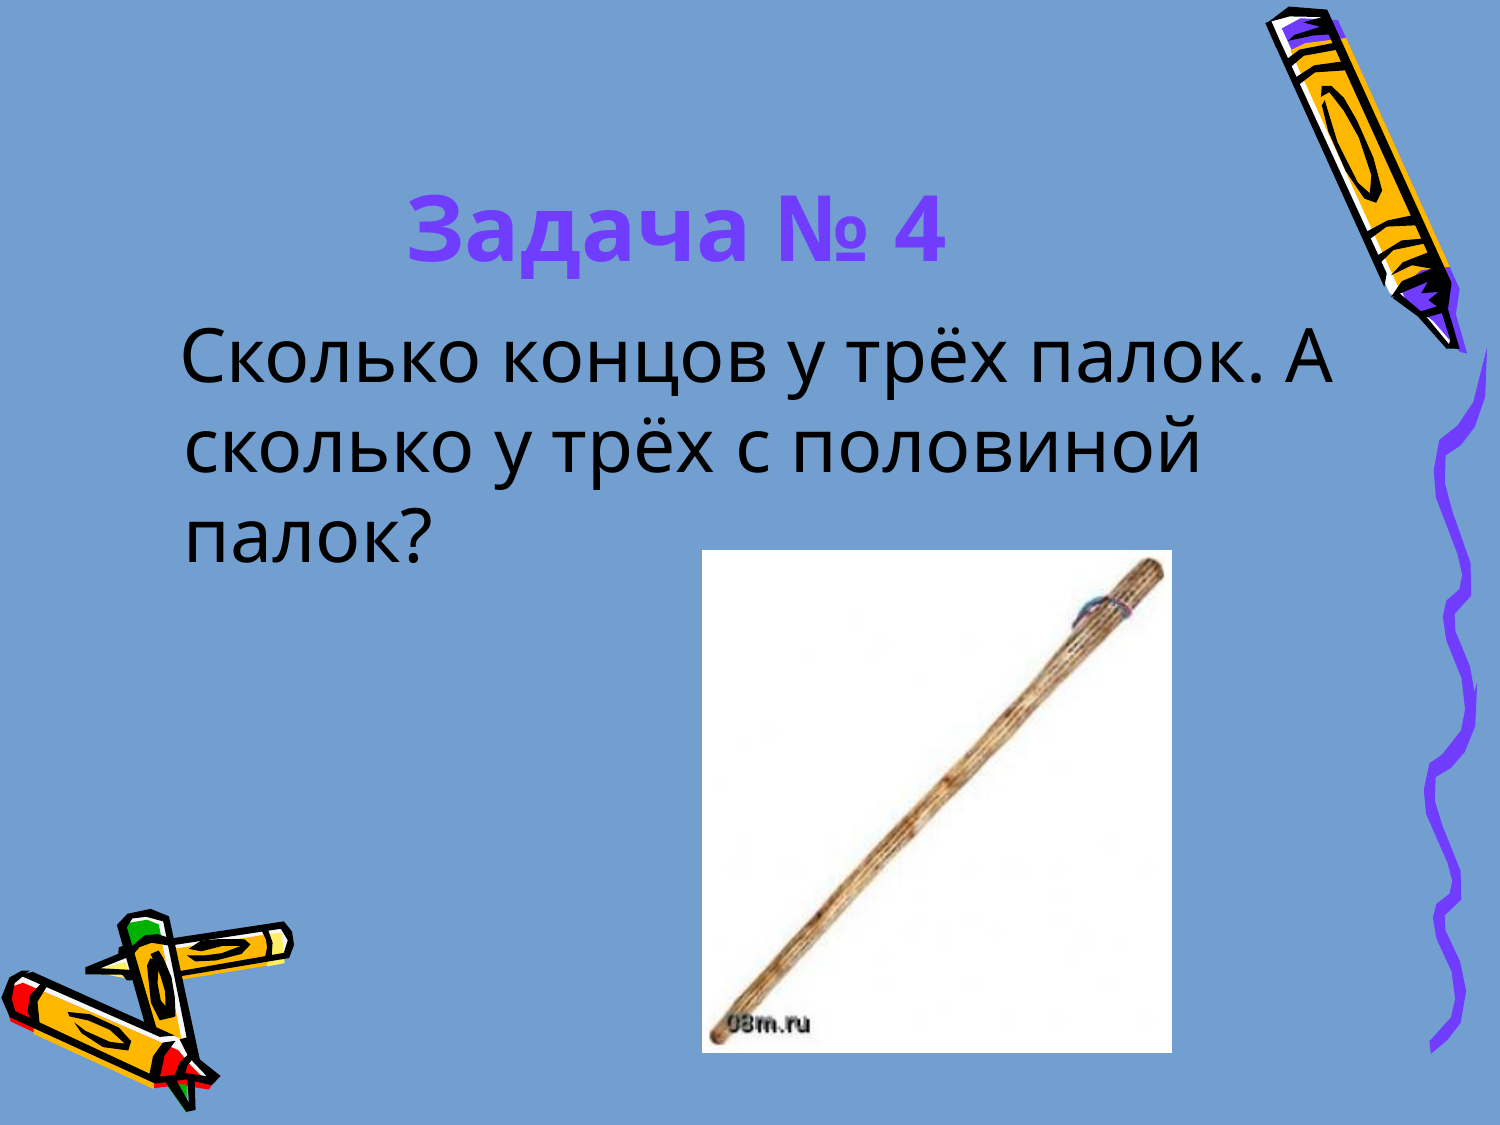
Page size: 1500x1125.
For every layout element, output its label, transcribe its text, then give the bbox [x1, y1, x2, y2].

list Сколько концов у трёх палок. А сколько у трёх с половиной палок? [112, 299, 1376, 901]
picture [702, 550, 1172, 1053]
title Задача № 4 [112, 24, 1240, 288]
